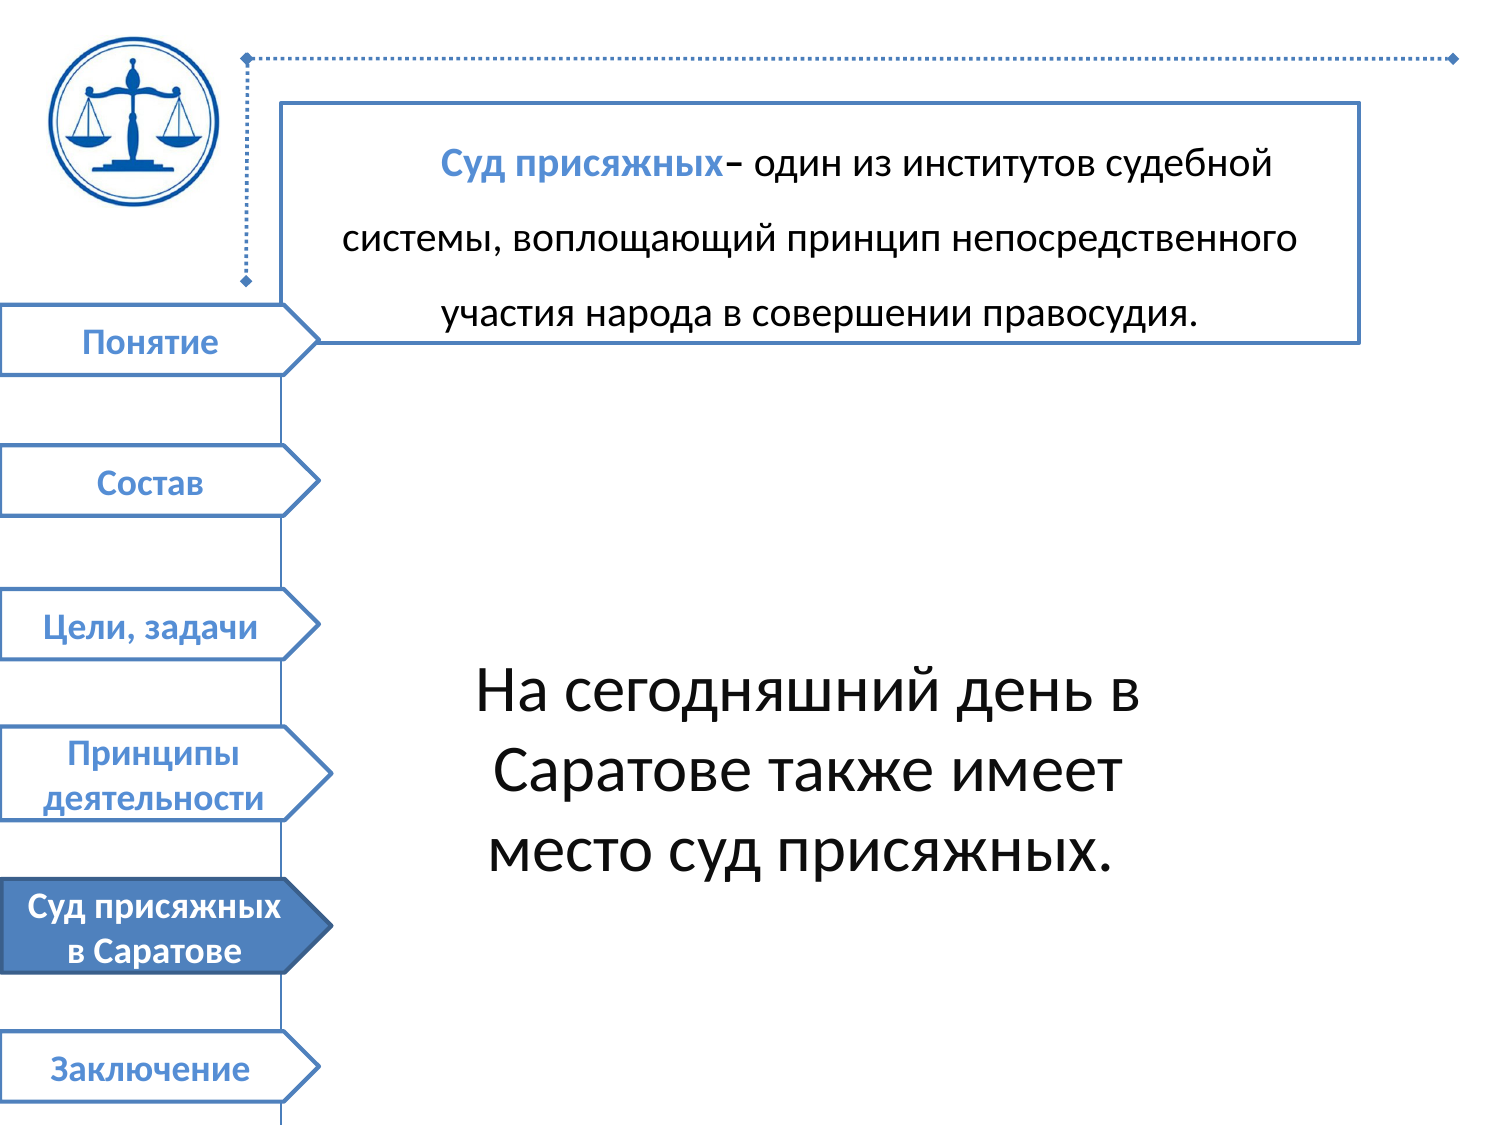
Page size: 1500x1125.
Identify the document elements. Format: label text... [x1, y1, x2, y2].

text_box Состав [0, 443, 322, 518]
subtitle На сегодняшний день в Саратове также имеет место суд присяжных. [398, 637, 1219, 925]
text_box Суд присяжных– один из институтов судебной системы, воплощающий принцип непосредственного участия народа в совершении правосудия. [279, 101, 1361, 345]
picture [46, 34, 221, 208]
text_box Цели, задачи [0, 586, 322, 662]
text_box Принципы деятельности [0, 724, 334, 823]
text_box Понятие [0, 302, 322, 378]
text_box Суд присяжных в Саратове [0, 876, 334, 975]
text_box Заключение [0, 1029, 322, 1104]
